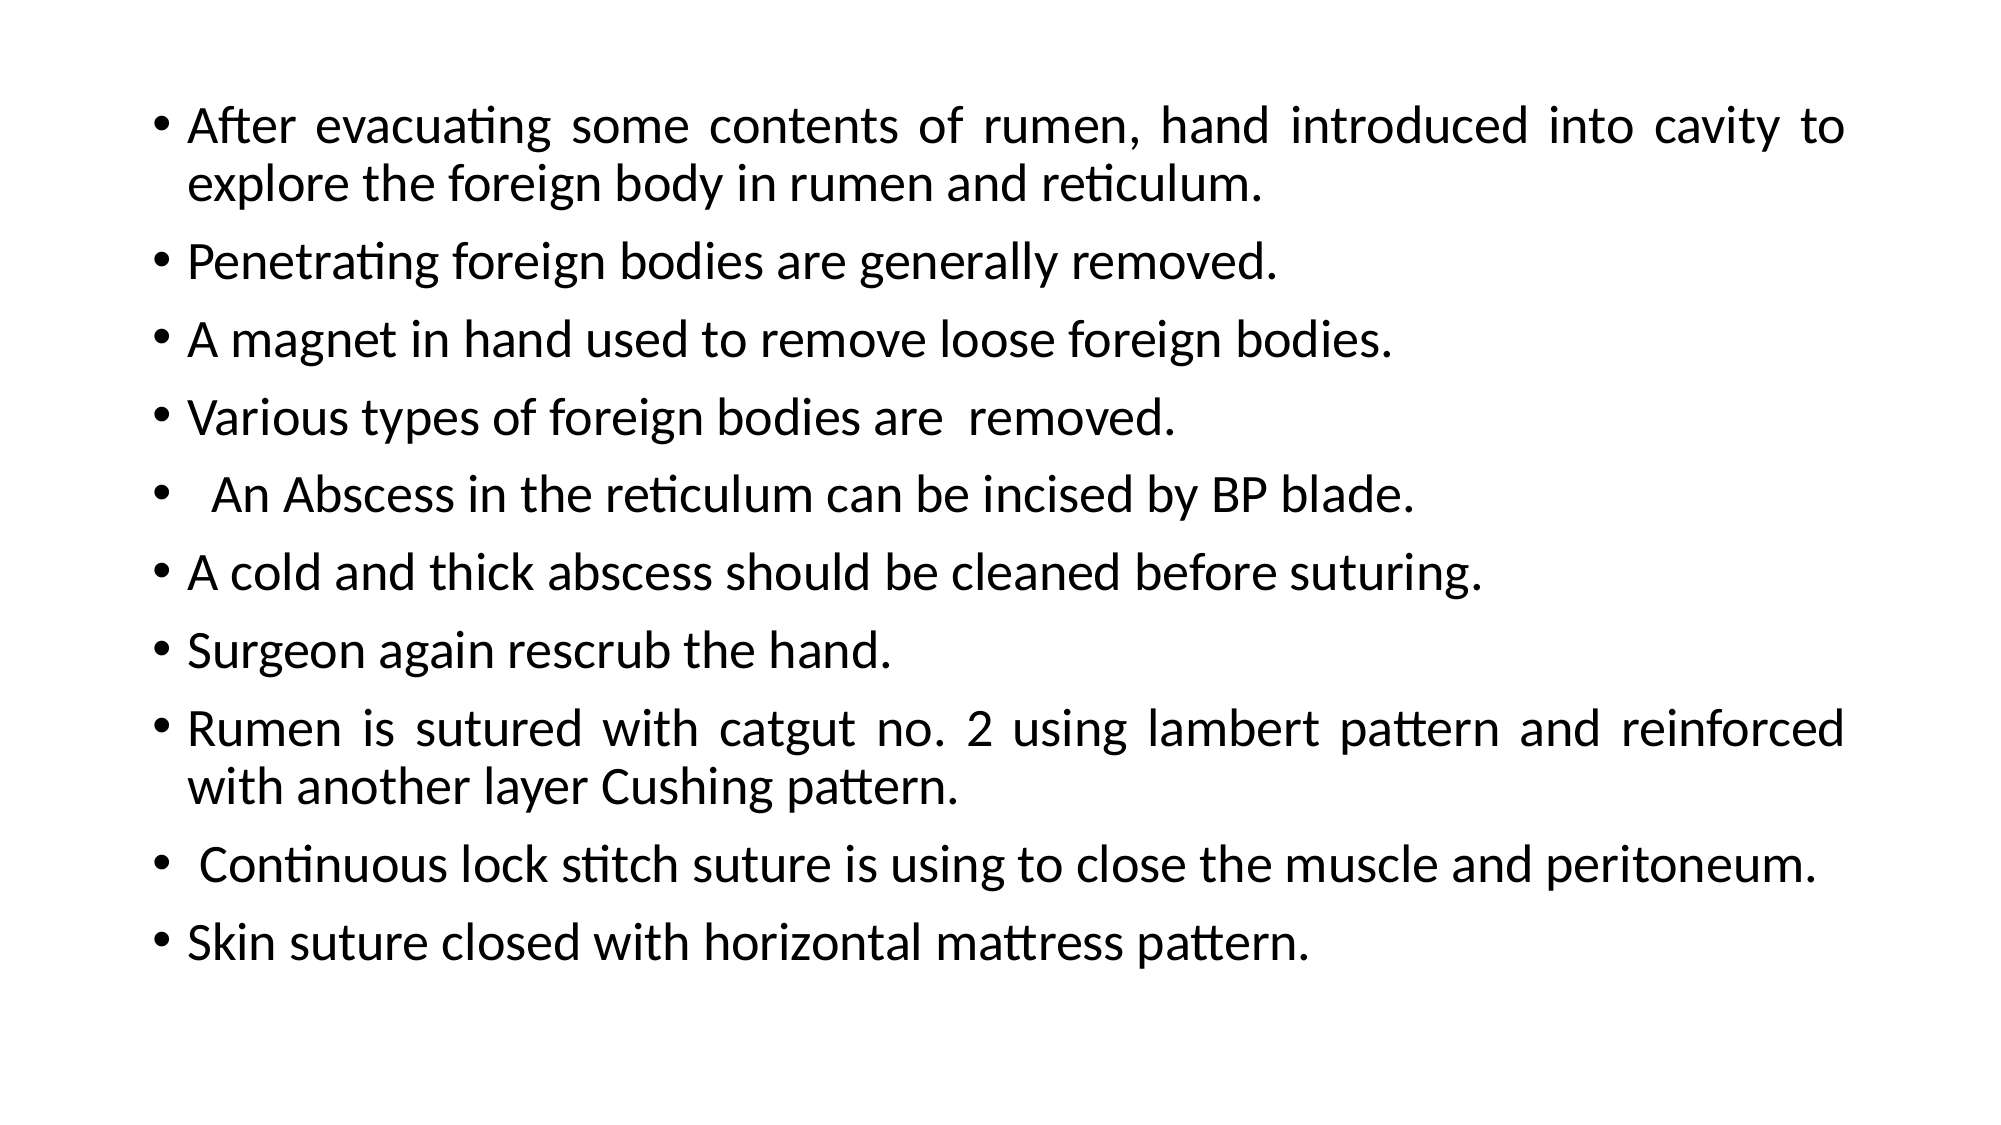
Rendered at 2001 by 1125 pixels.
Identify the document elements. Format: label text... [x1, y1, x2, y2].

list After evacuating some contents of rumen, hand introduced into cavity to explore the foreign body in rumen and reticulum. Penetrating foreign bodies are generally removed. A magnet in hand used to remove loose foreign bodies. Various types of foreign bodies are removed. An Abscess in the reticulum can be incised by BP blade. A cold and thick abscess should be cleaned before suturing. Surgeon again rescrub the hand. Rumen is sutured with catgut no. 2 using lambert pattern and reinforced with another layer Cushing pattern. Continuous lock stitch suture is using to close the muscle and peritoneum. Skin suture closed with horizontal mattress pattern. [137, 89, 1863, 1025]
